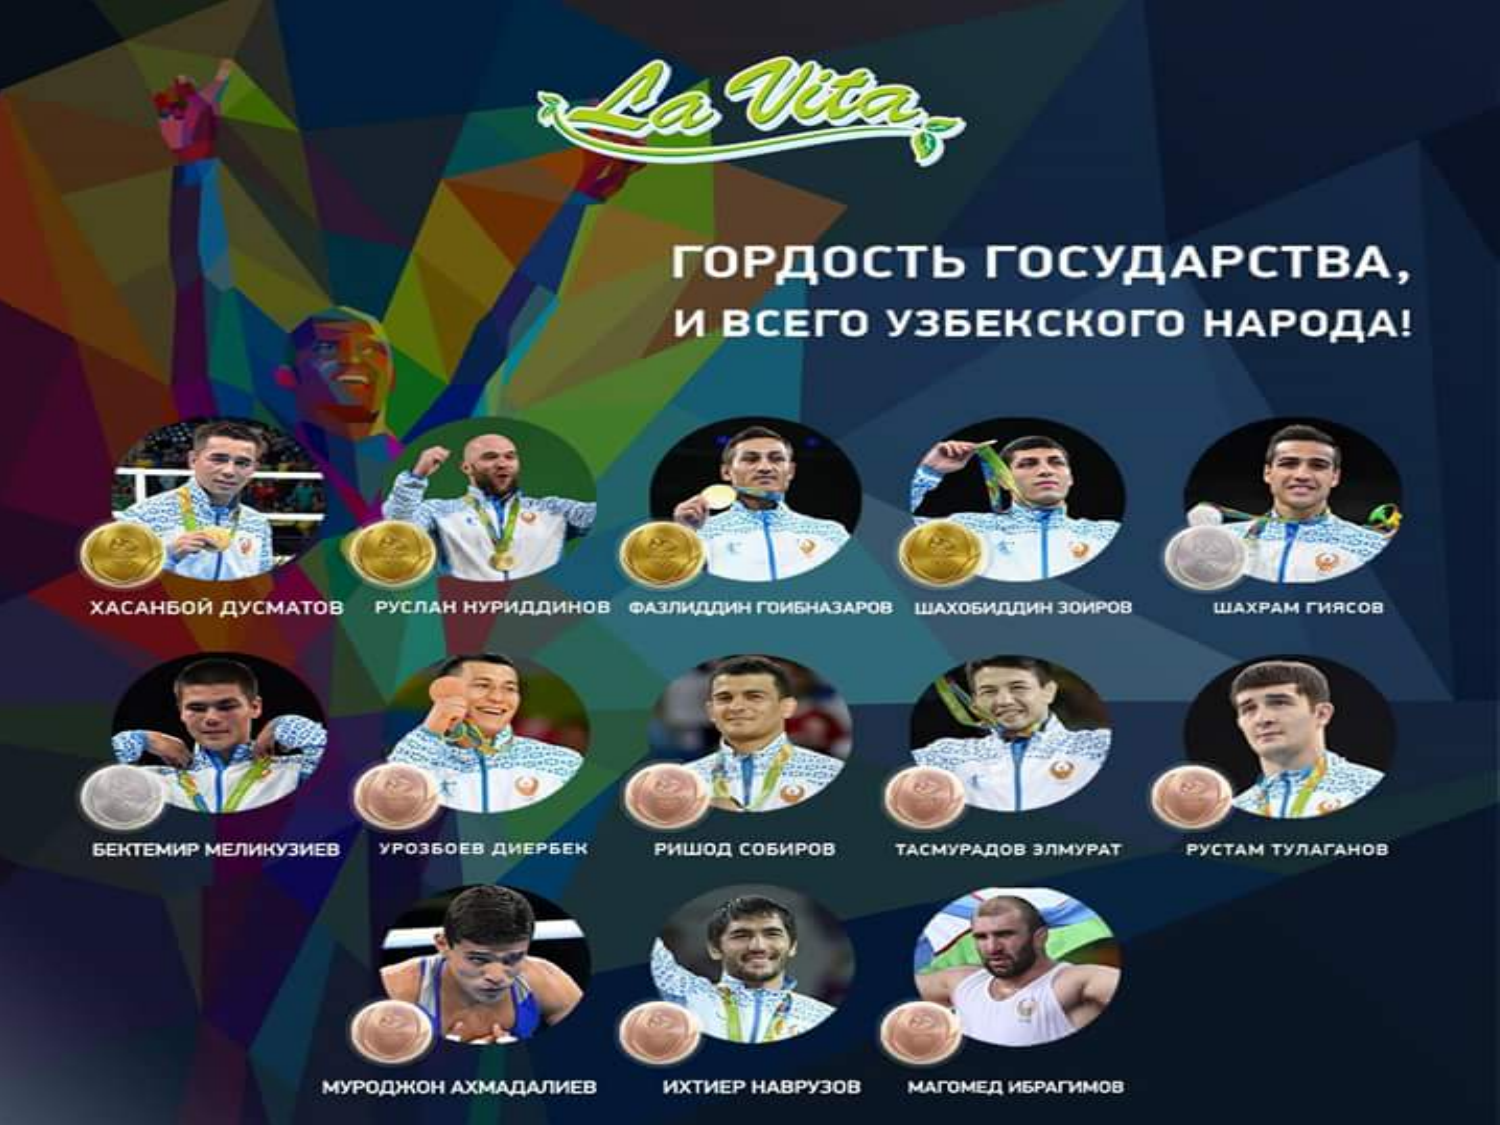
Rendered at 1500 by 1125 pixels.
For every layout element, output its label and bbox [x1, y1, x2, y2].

list [0, 0, 1500, 1125]
